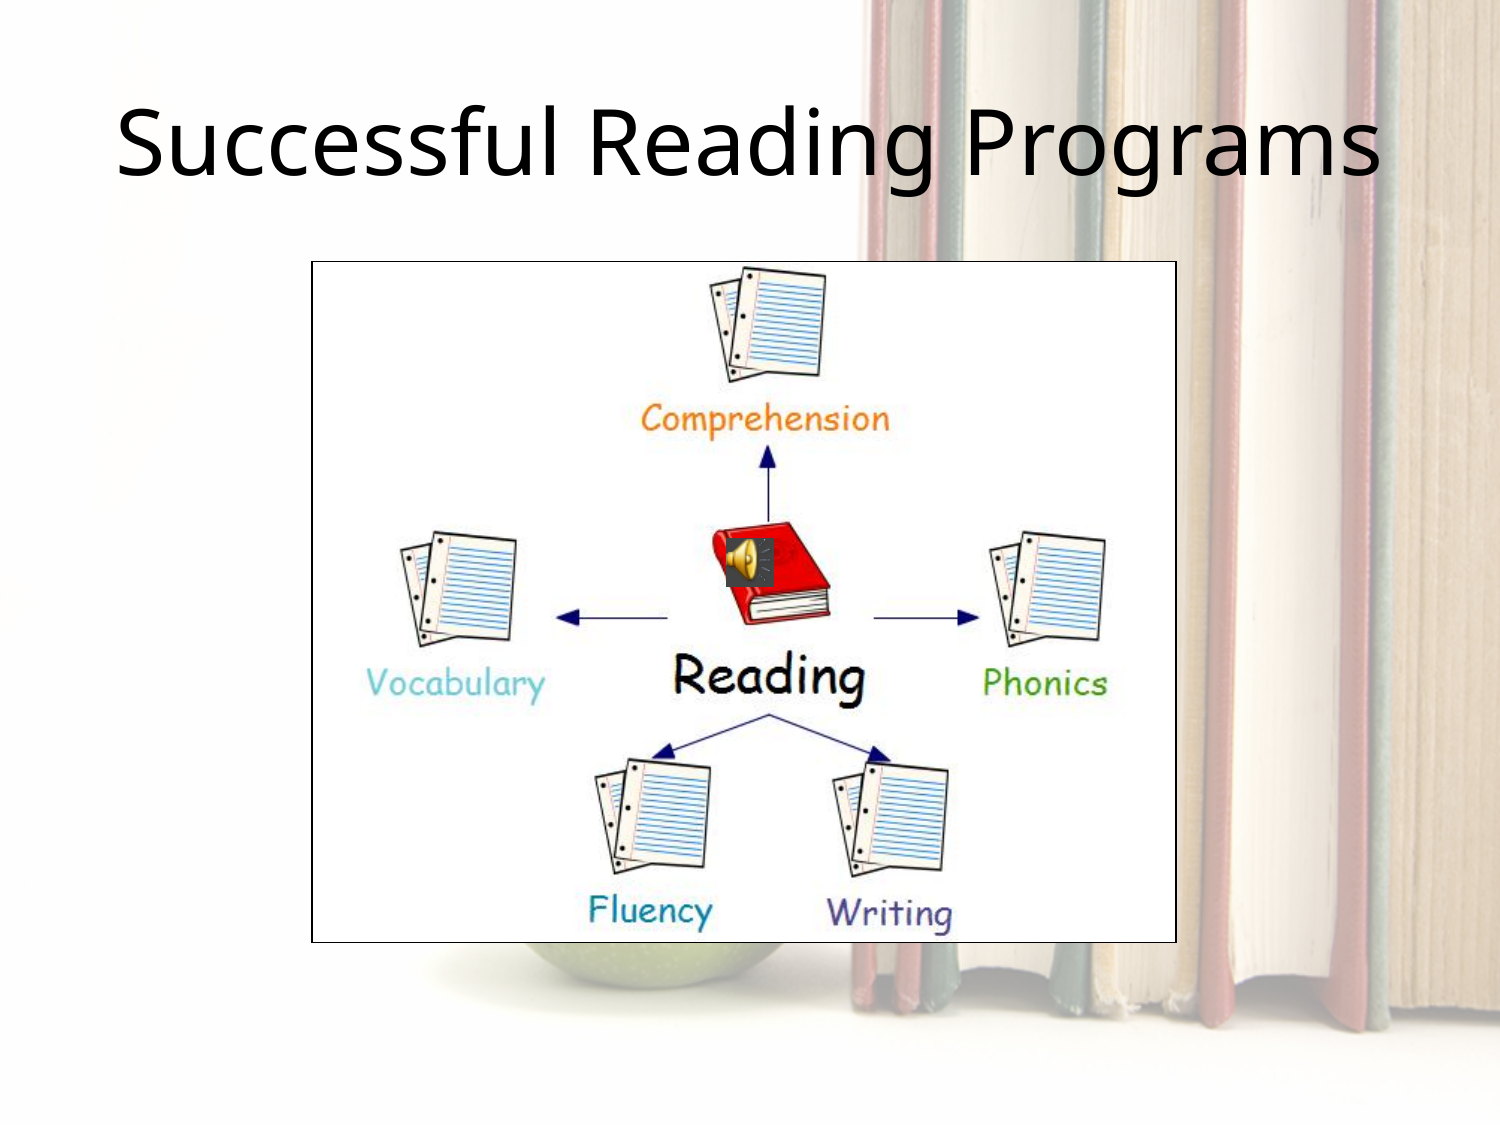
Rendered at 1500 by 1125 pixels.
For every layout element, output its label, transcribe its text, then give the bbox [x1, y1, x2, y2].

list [312, 262, 1176, 942]
title Successful Reading Programs [74, 44, 1426, 233]
picture [724, 537, 776, 588]
